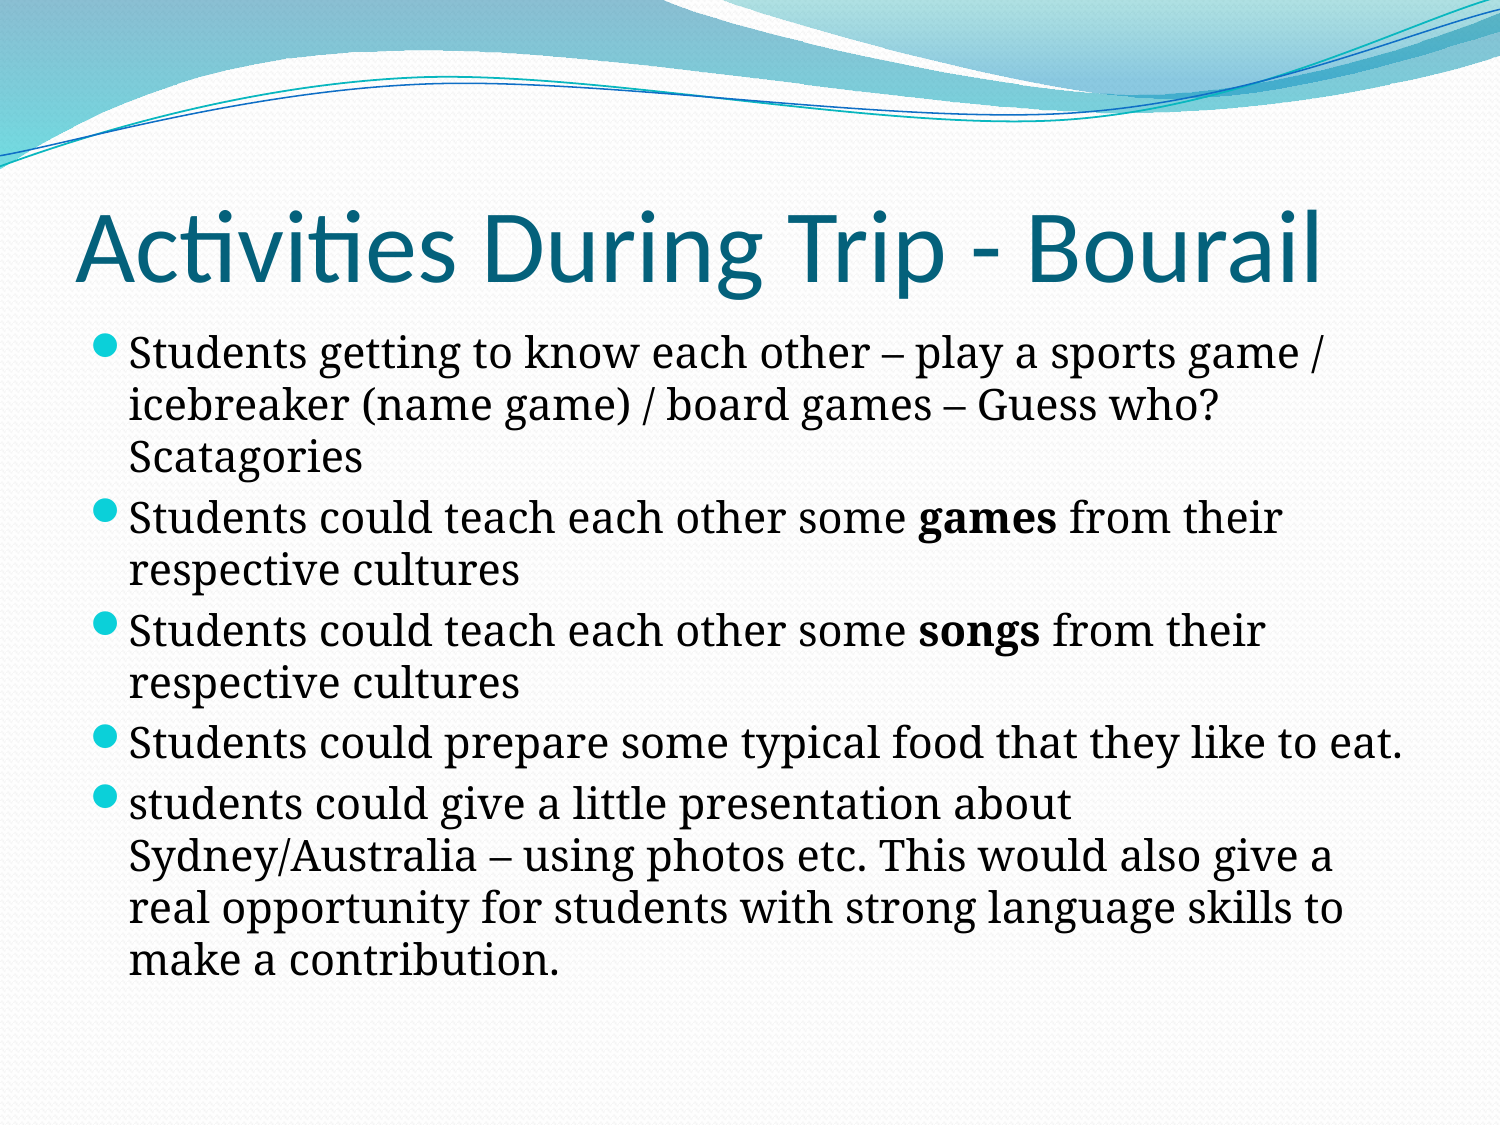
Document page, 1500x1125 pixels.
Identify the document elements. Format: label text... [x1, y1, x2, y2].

title Activities During Trip - Bourail [75, 115, 1425, 303]
list Students getting to know each other – play a sports game / icebreaker (name game) / board games – Guess who? Scatagories Students could teach each other some games from their respective cultures Students could teach each other some songs from their respective cultures Students could prepare some typical food that they like to eat. students could give a little presentation about Sydney/Australia – using photos etc. This would also give a real opportunity for students with strong language skills to make a contribution. [75, 317, 1425, 1038]
